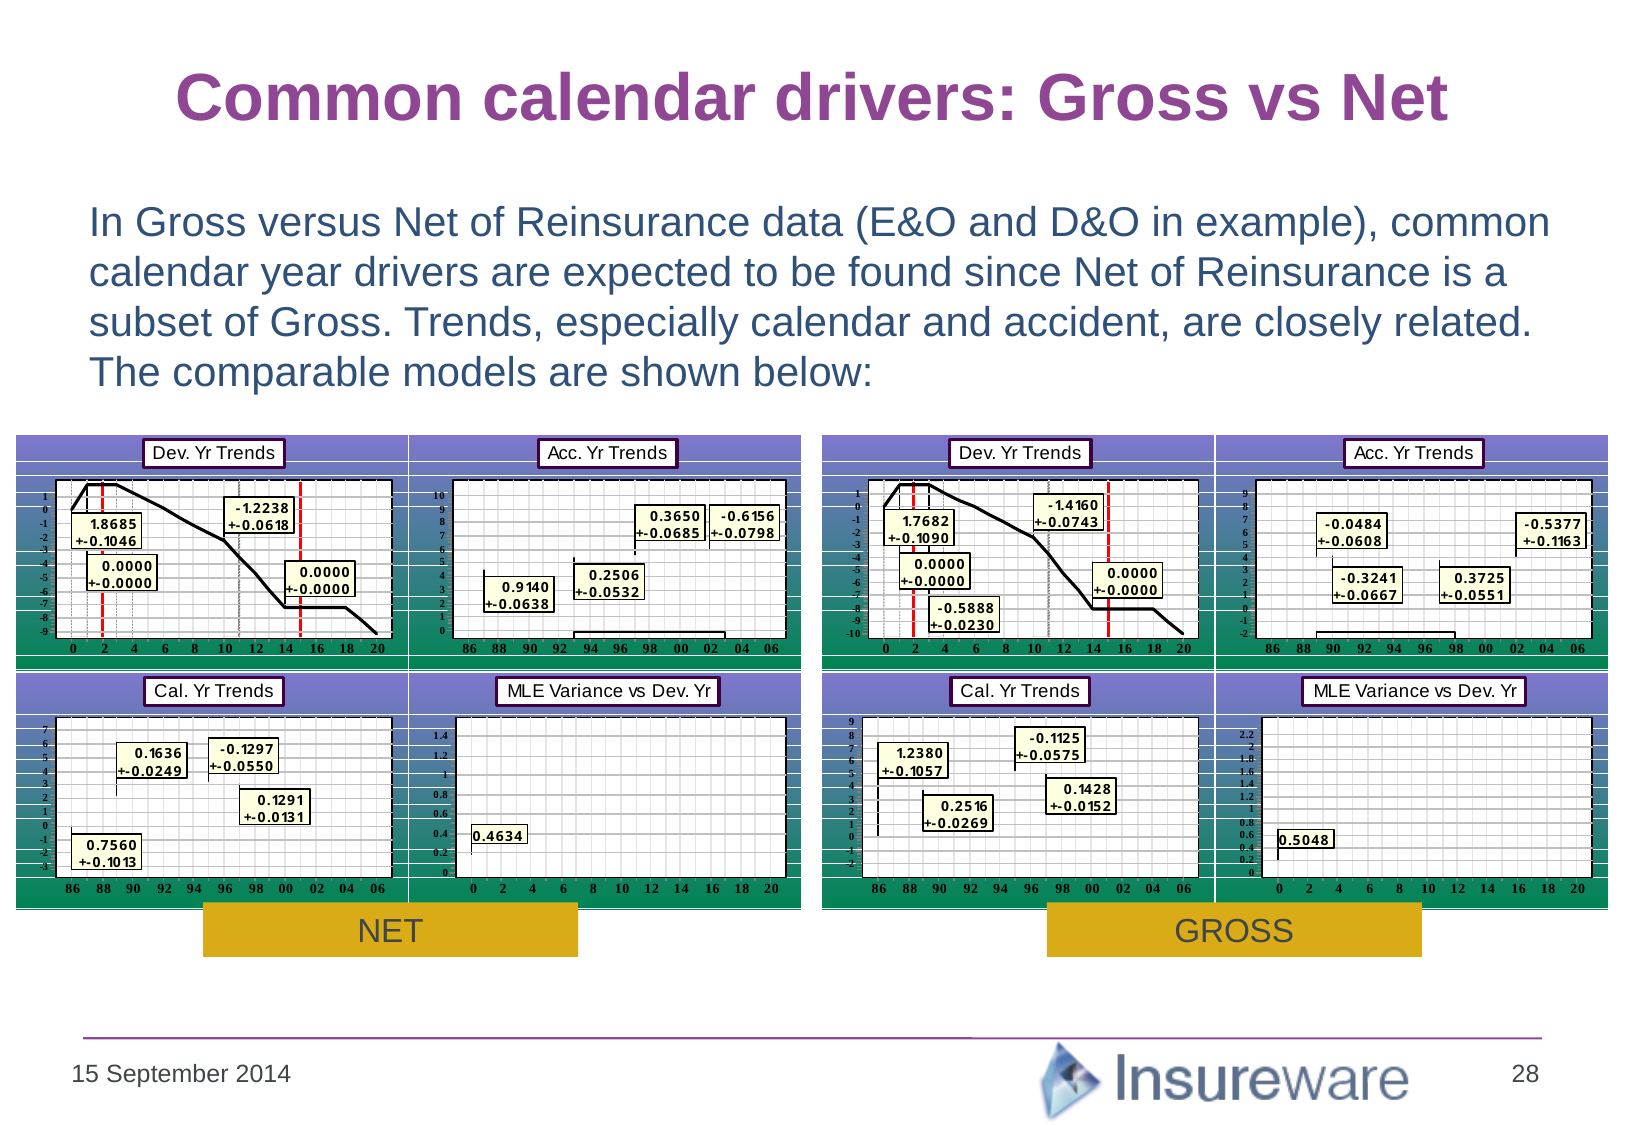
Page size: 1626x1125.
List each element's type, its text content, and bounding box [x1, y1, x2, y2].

picture [821, 433, 1610, 911]
slide_number 28 [1439, 1050, 1555, 1106]
text_box In Gross versus Net of Reinsurance data (E&O and D&O in example), common calendar year drivers are expected to be found since Net of Reinsurance is a subset of Gross. Trends, especially calendar and accident, are closely related. The comparable models are shown below: [74, 187, 1575, 403]
text_box GROSS [1046, 918, 1422, 957]
picture [15, 433, 804, 911]
title Common calendar drivers: Gross vs Net [75, 0, 1550, 187]
picture [1036, 1039, 1416, 1125]
text_box NET [203, 918, 579, 957]
